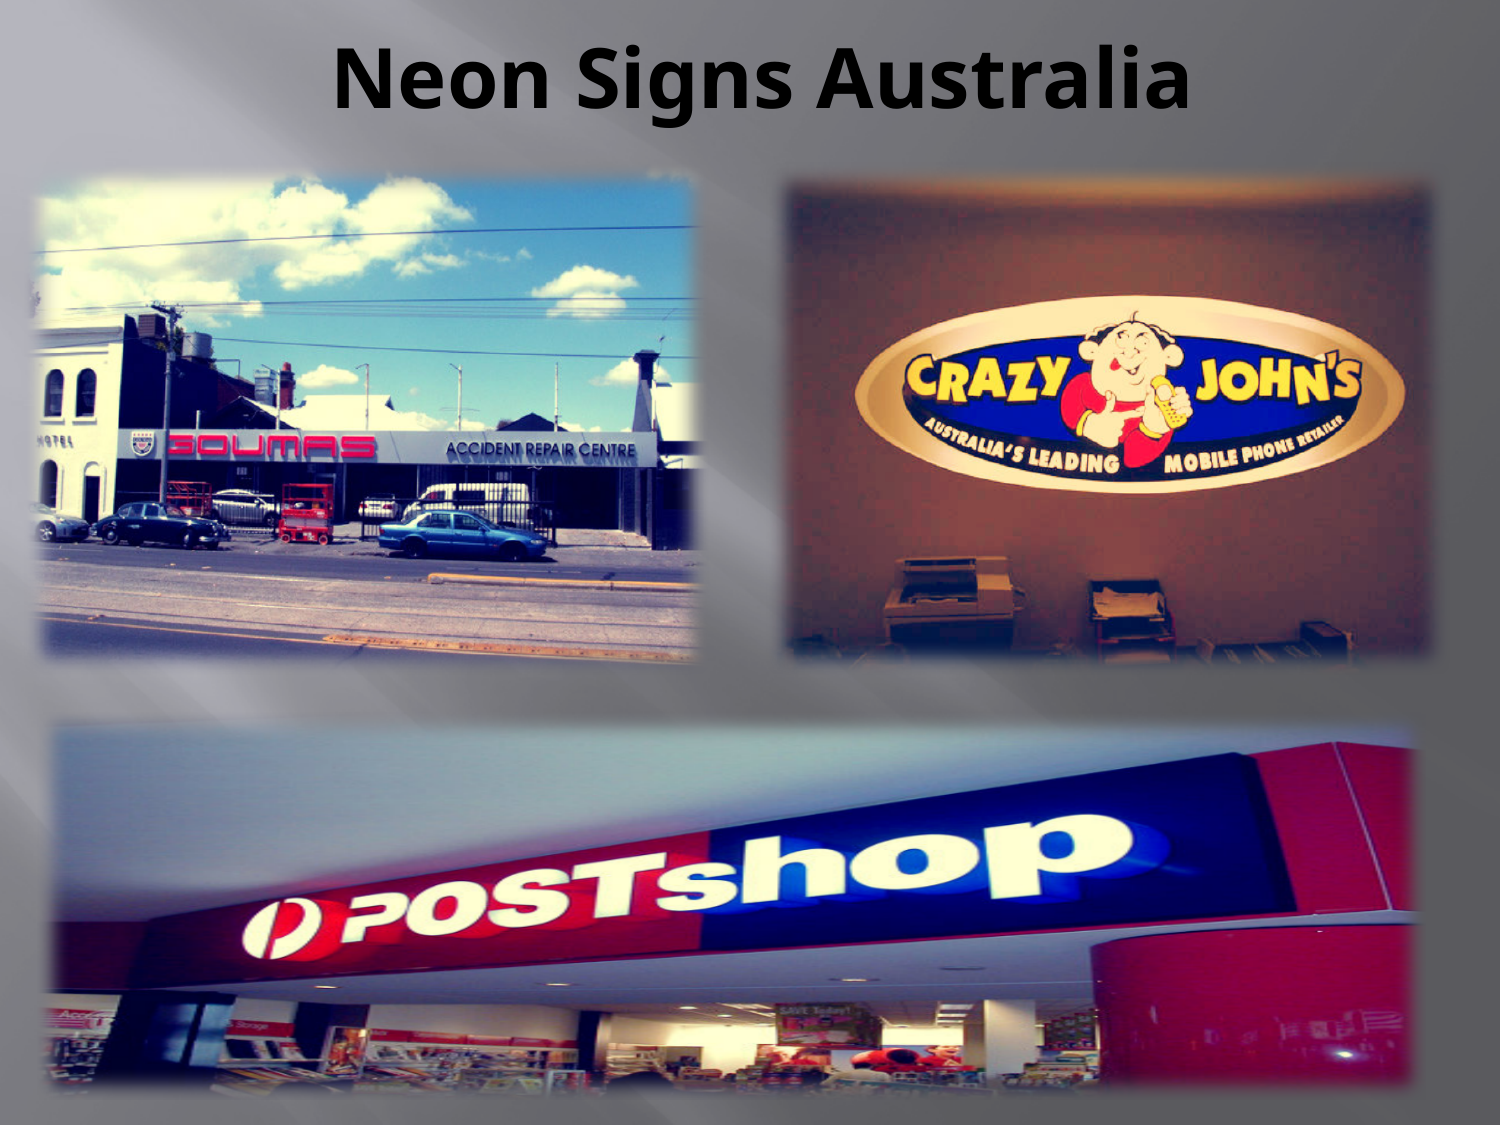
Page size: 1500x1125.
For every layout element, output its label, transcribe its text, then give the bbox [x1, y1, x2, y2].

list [24, 162, 709, 676]
picture [37, 712, 1426, 1101]
picture [766, 162, 1451, 676]
title Neon Signs Australia [62, 12, 1463, 138]
